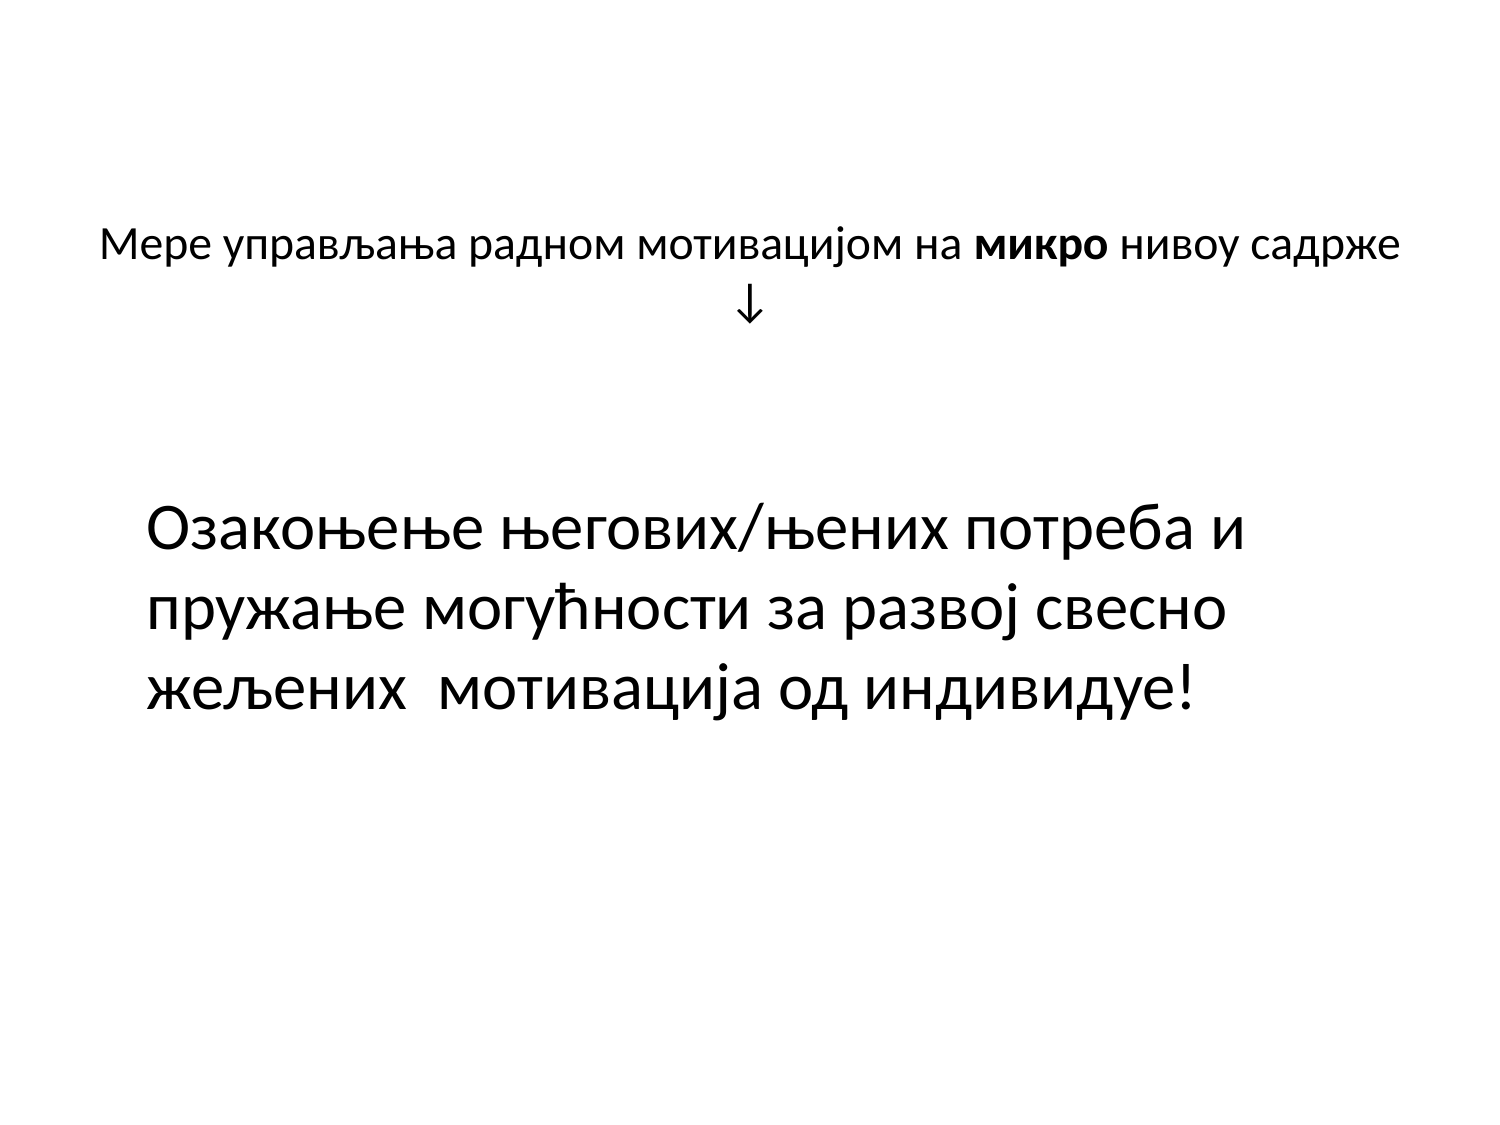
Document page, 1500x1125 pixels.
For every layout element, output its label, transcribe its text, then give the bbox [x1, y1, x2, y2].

title Мере управљања радном мотивацијом на микро нивоу садрже ↓ [75, 174, 1425, 363]
list Озакоњење његових/њених потреба и пружање могућности за развој свесно жељених мотивација од индивидуе! [75, 474, 1425, 1125]
